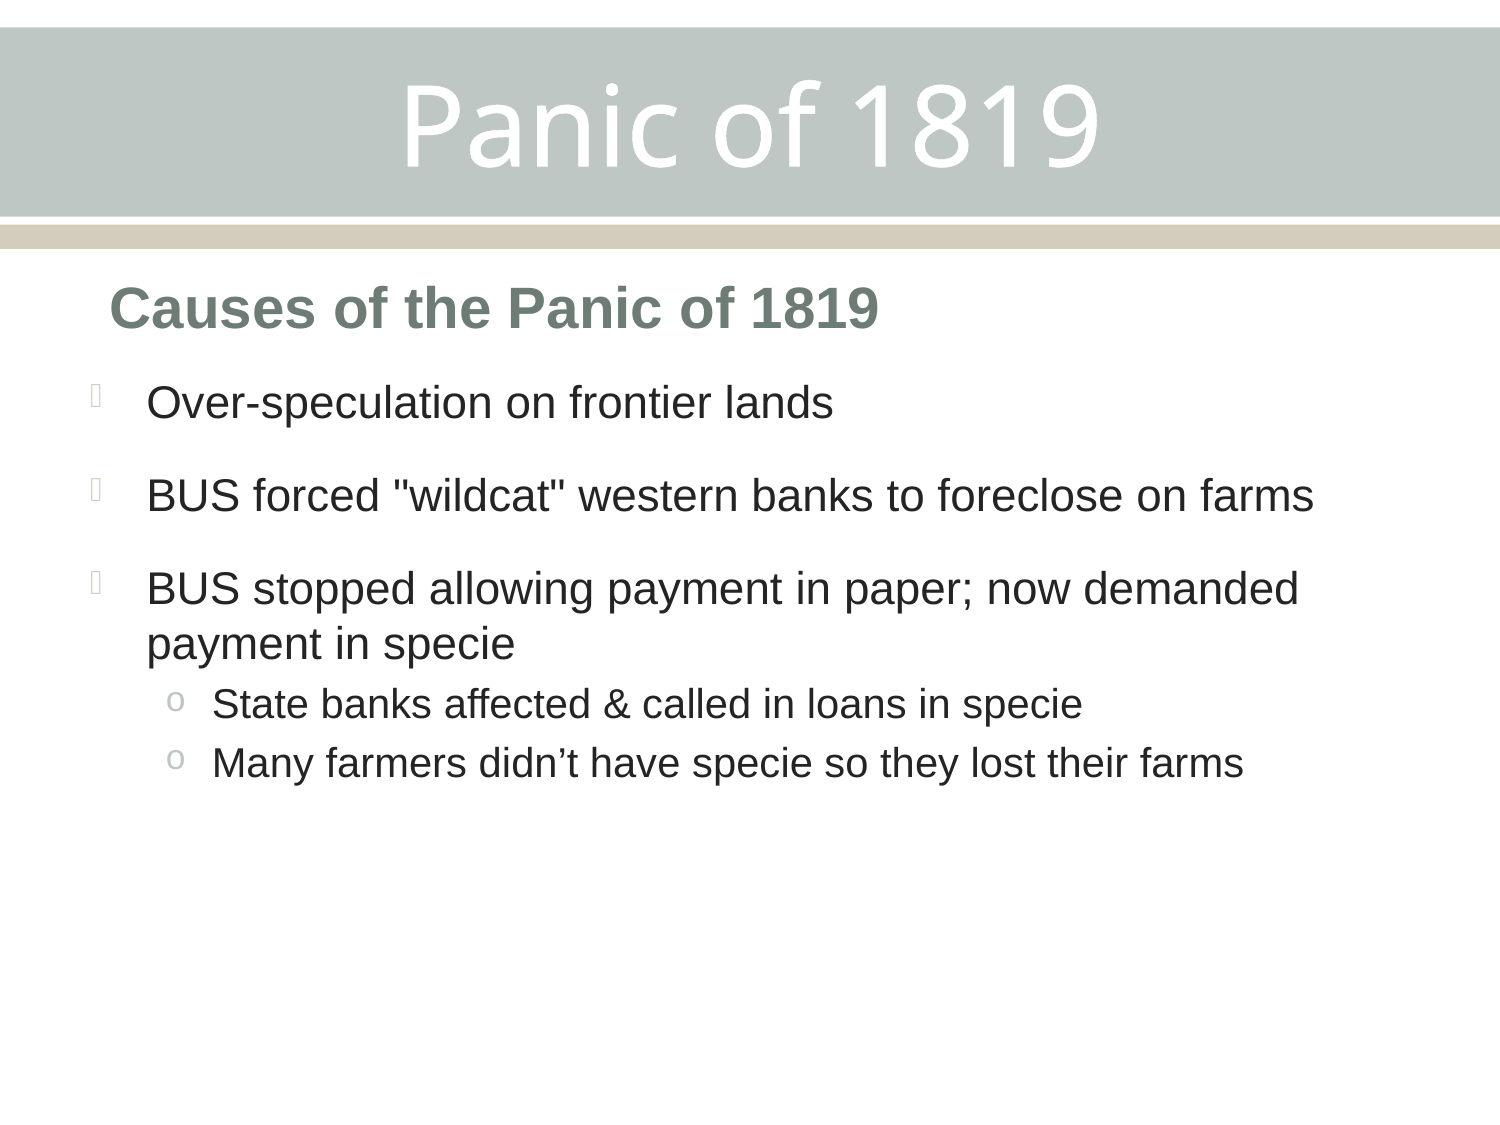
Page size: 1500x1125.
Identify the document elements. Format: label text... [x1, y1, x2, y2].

title Panic of 1819 [75, 29, 1425, 213]
list Causes of the Panic of 1819 Over-speculation on frontier lands BUS forced "wildcat" western banks to foreclose on farms BUS stopped allowing payment in paper; now demanded payment in specie State banks affected & called in loans in specie Many farmers didn’t have specie so they lost their farms [75, 262, 1425, 1005]
